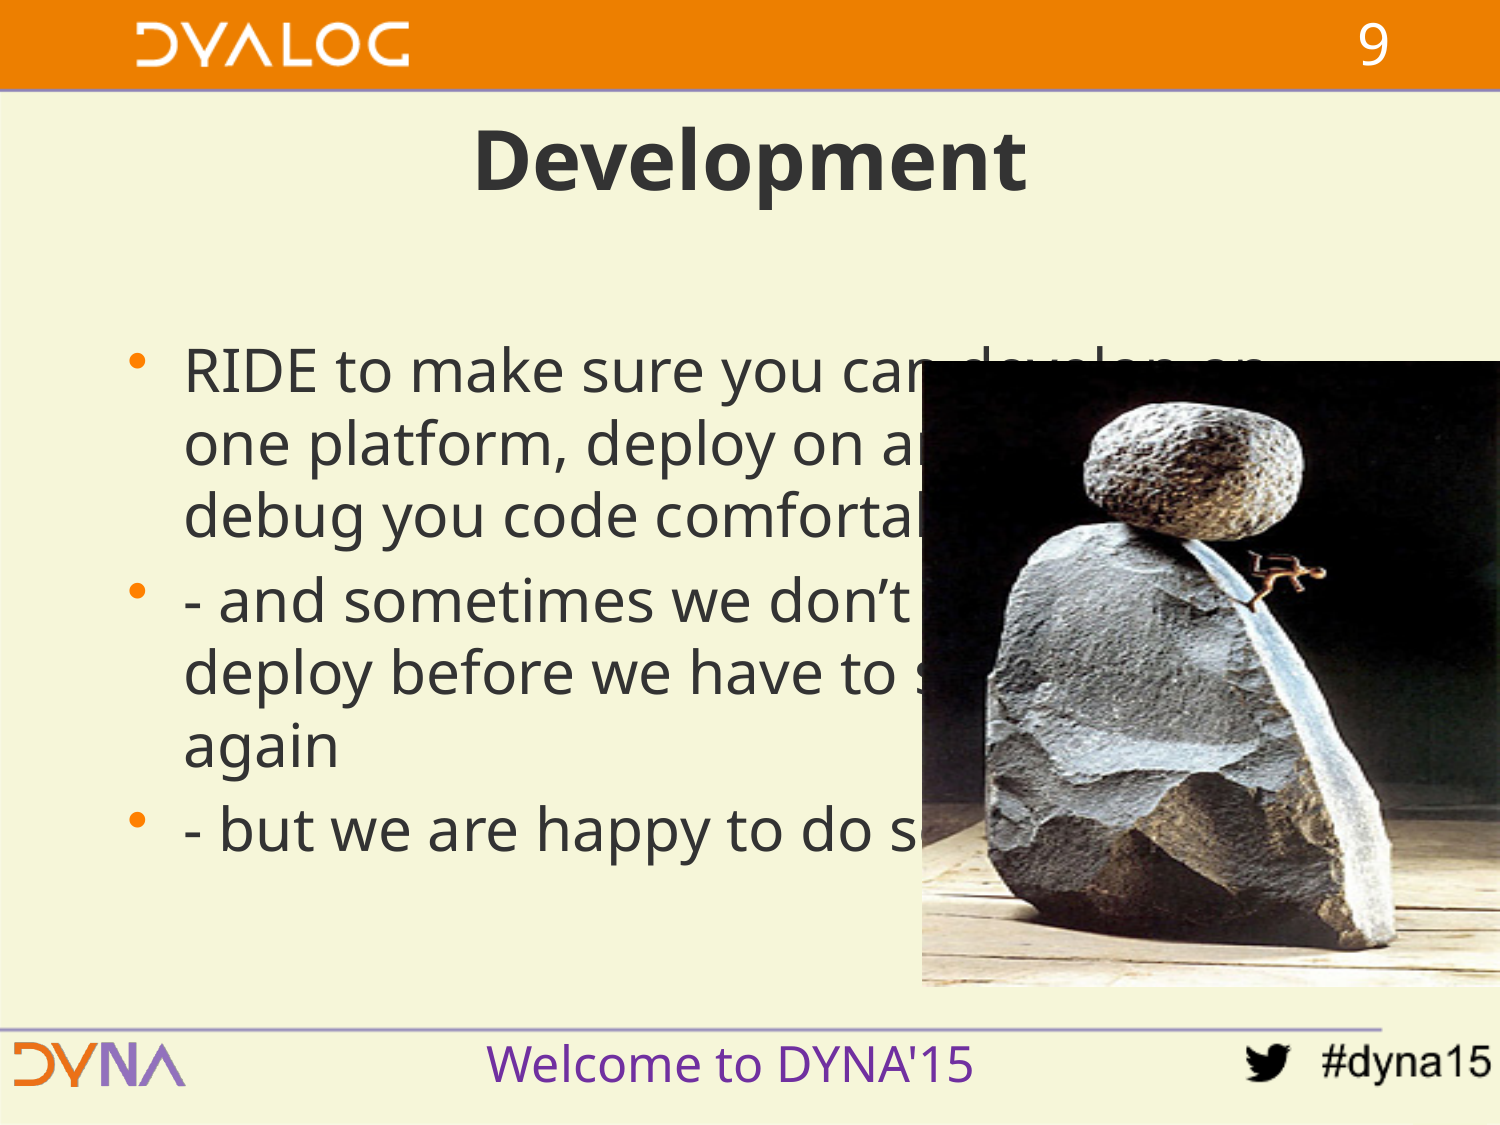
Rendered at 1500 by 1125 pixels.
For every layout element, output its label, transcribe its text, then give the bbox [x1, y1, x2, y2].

picture [0, 0, 1500, 1125]
slide_number 8 [1299, 0, 1406, 75]
list RIDE to make sure you can develop on one platform, deploy on another and still debug you code comfortably - and sometimes we don’t even get to deploy before we have to start all over again - but we are happy to do so [112, 324, 1388, 1000]
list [921, 361, 1500, 987]
footer Welcome to DYNA'15 [249, 1025, 1213, 1100]
title Development [112, 99, 1388, 288]
